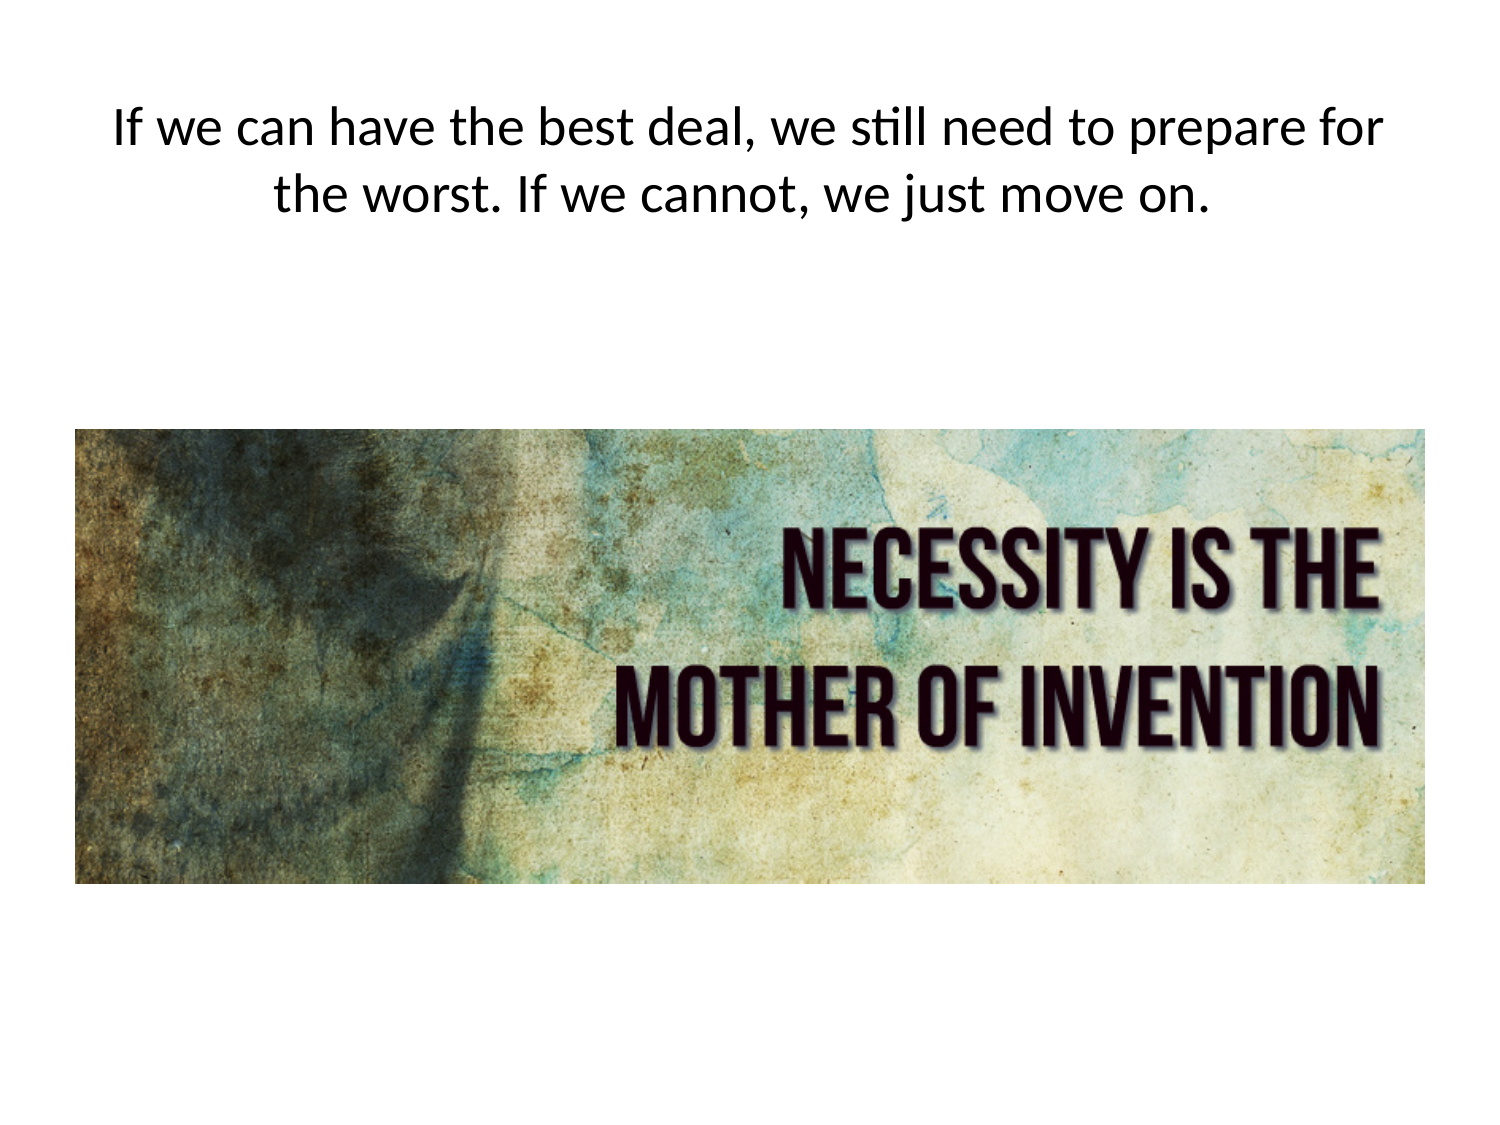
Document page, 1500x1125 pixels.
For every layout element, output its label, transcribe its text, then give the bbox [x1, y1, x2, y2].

title If we can have the best deal, we still need to prepare for the worst. If we cannot, we just move on. [75, 62, 1425, 251]
picture [74, 429, 1426, 1006]
